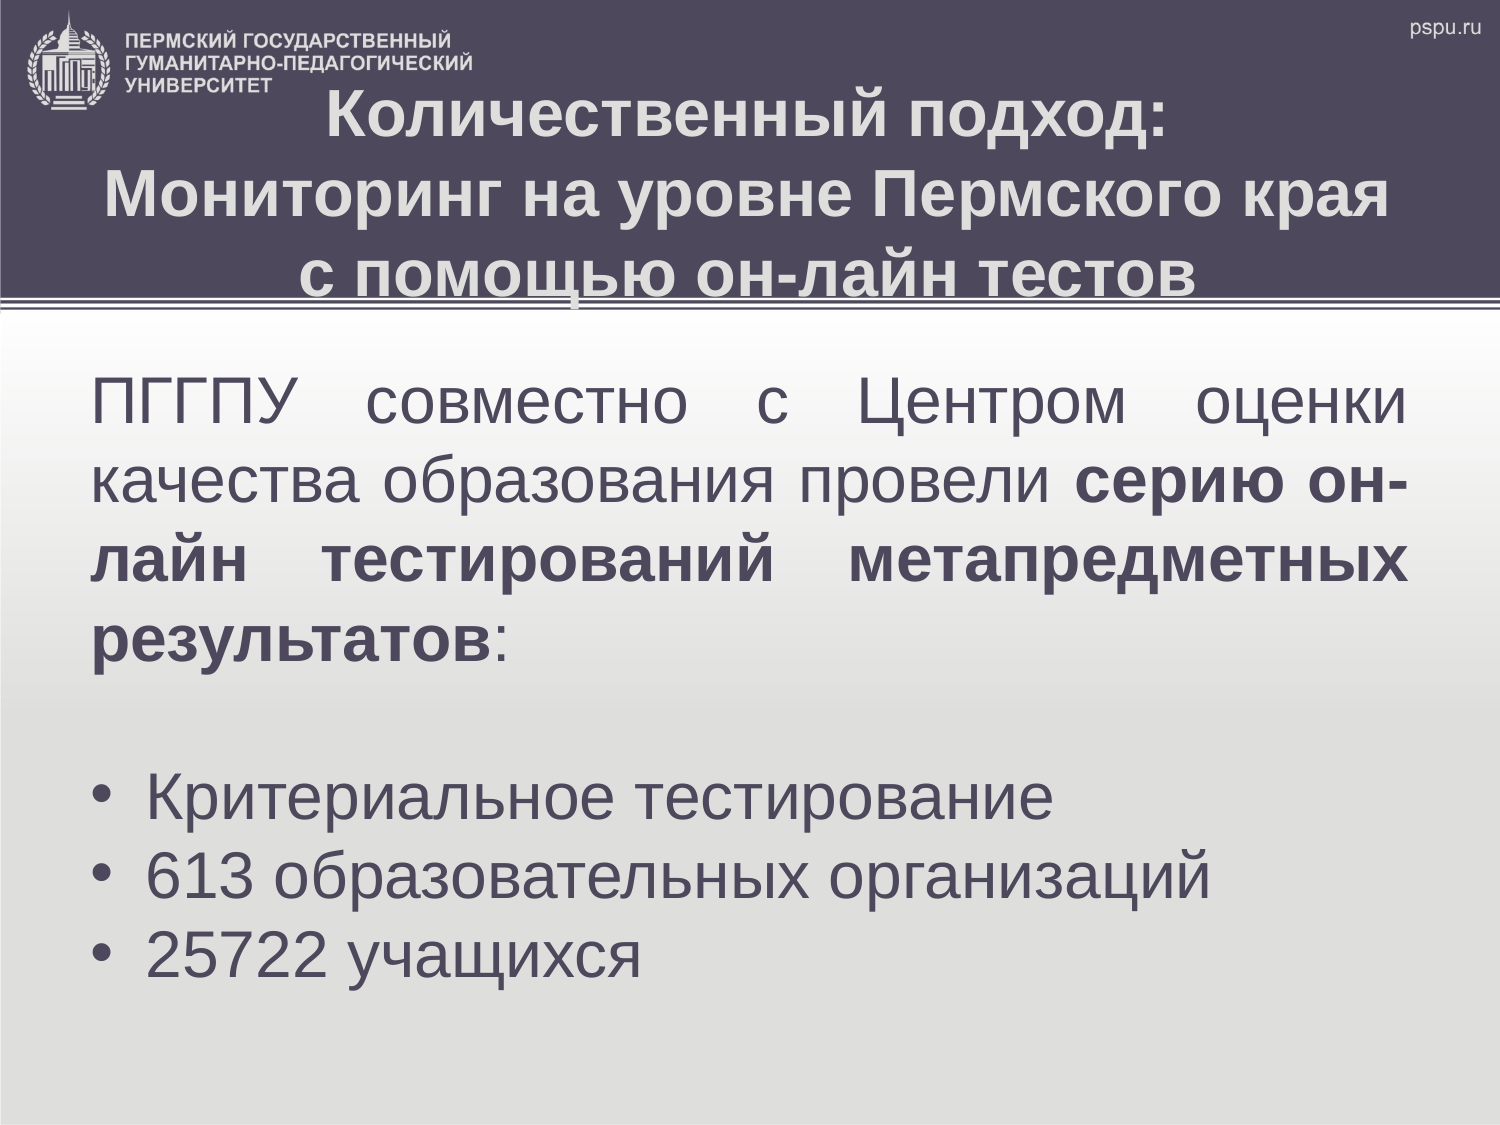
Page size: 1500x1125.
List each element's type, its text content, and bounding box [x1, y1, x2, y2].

picture [0, 0, 1500, 1125]
title Количественный подход: Мониторинг на уровне Пермского края с помощью он-лайн тестов [75, 101, 1422, 278]
list ПГГПУ совместно с Центром оценки качества образования провели серию он-лайн тестирований метапредметных результатов: Критериальное тестирование 613 образовательных организаций 25722 учащихся [75, 349, 1425, 1005]
